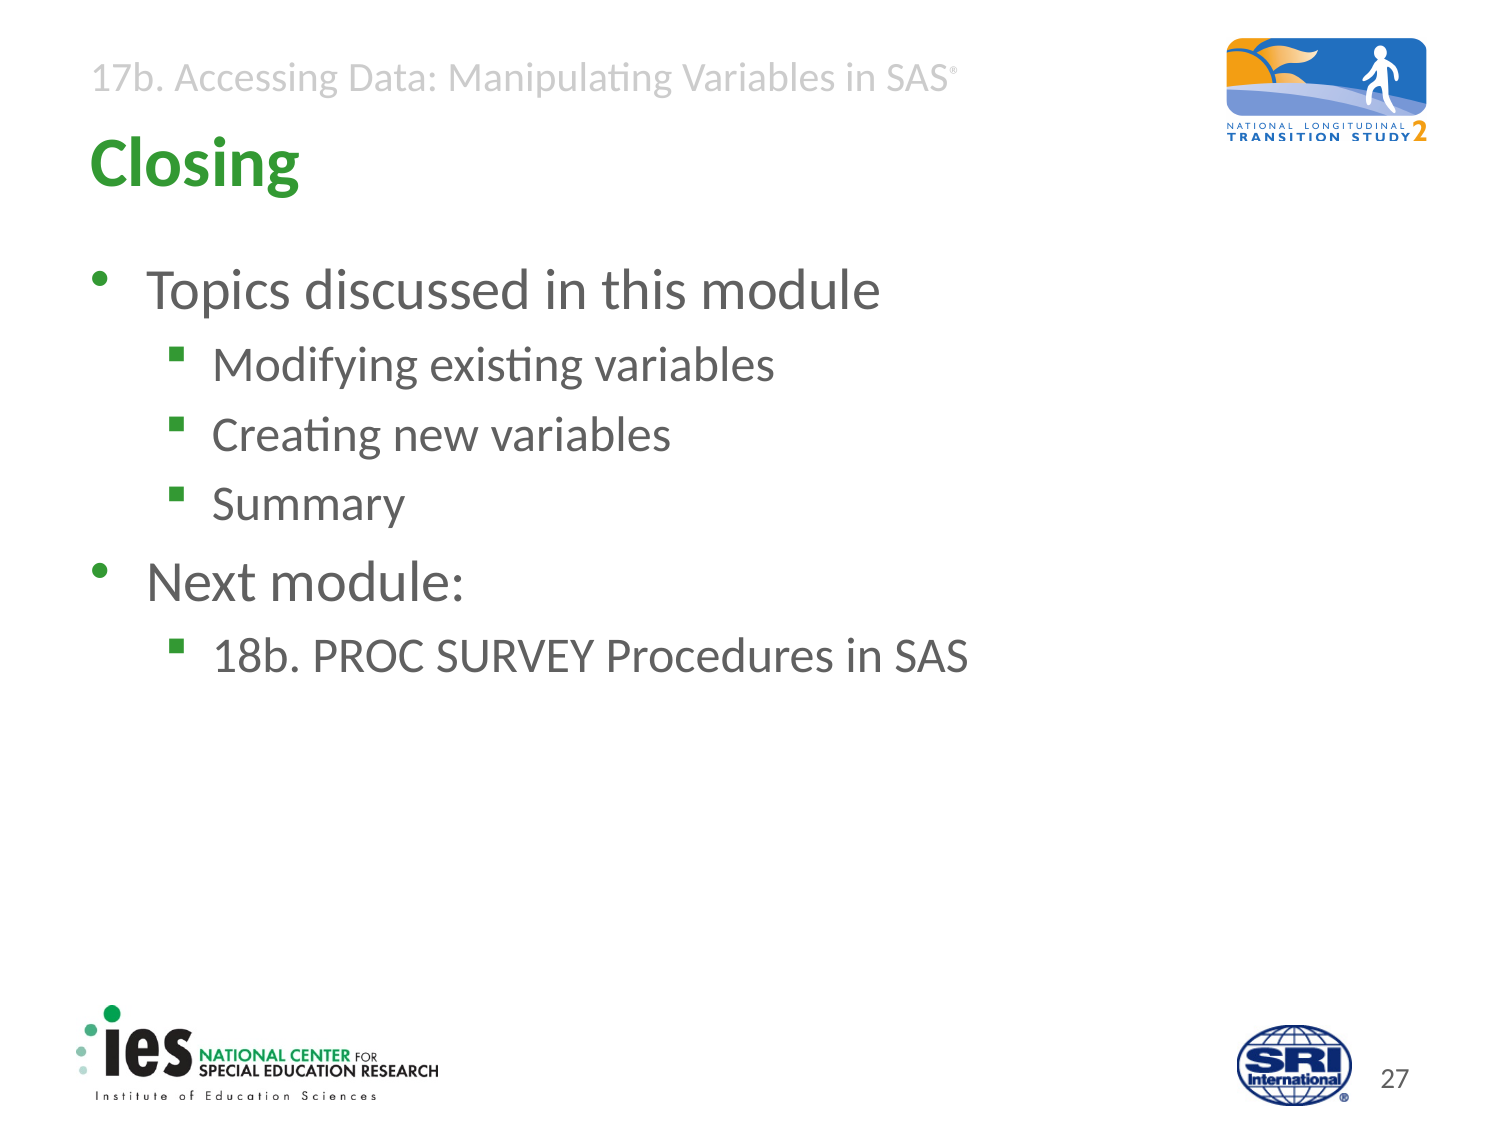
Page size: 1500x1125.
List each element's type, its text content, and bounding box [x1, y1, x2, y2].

picture [76, 1005, 438, 1100]
list Topics discussed in this module Modifying existing variables Creating new variables Summary Next module: 18b. PROC SURVEY Procedures in SAS [74, 243, 1426, 987]
picture [1237, 1025, 1352, 1106]
title Closing [74, 90, 1426, 226]
slide_number 26 [1321, 1051, 1426, 1125]
